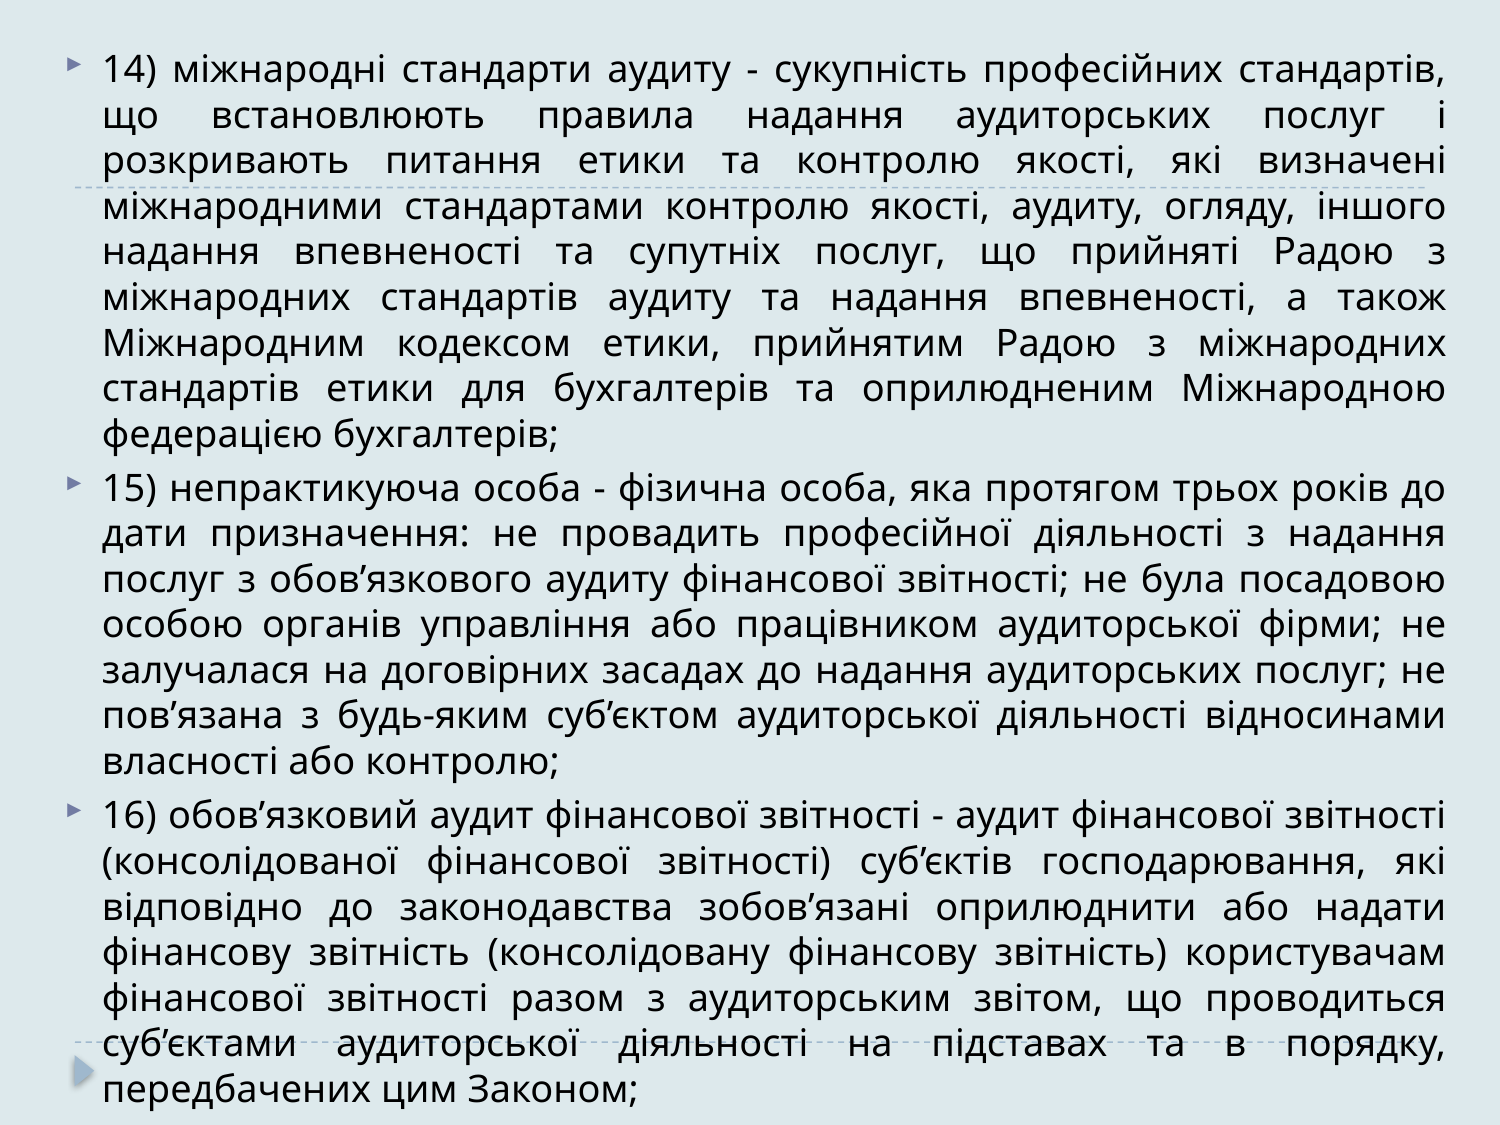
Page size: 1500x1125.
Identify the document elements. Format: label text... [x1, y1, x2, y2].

list 14) міжнародні стандарти аудиту - сукупність професійних стандартів, що встановлюють правила надання аудиторських послуг і розкривають питання етики та контролю якості, які визначені міжнародними стандартами контролю якості, аудиту, огляду, іншого надання впевненості та супутніх послуг, що прийняті Радою з міжнародних стандартів аудиту та надання впевненості, а також Міжнародним кодексом етики, прийнятим Радою з міжнародних стандартів етики для бухгалтерів та оприлюдненим Міжнародною федерацією бухгалтерів; 15) непрактикуюча особа - фізична особа, яка протягом трьох років до дати призначення: не провадить професійної діяльності з надання послуг з обов’язкового аудиту фінансової звітності; не була посадовою особою органів управління або працівником аудиторської фірми; не залучалася на договірних засадах до надання аудиторських послуг; не пов’язана з будь-яким суб’єктом аудиторської діяльності відносинами власності або контролю; 16) обов’язковий аудит фінансової звітності - аудит фінансової звітності (консолідованої фінансової звітності) суб’єктів господарювання, які відповідно до законодавства зобов’язані оприлюднити або надати фінансову звітність (консолідовану фінансову звітність) користувачам фінансової звітності разом з аудиторським звітом, що проводиться суб’єктами аудиторської діяльності на підставах та в порядку, передбачених цим Законом; [50, 37, 1463, 1125]
